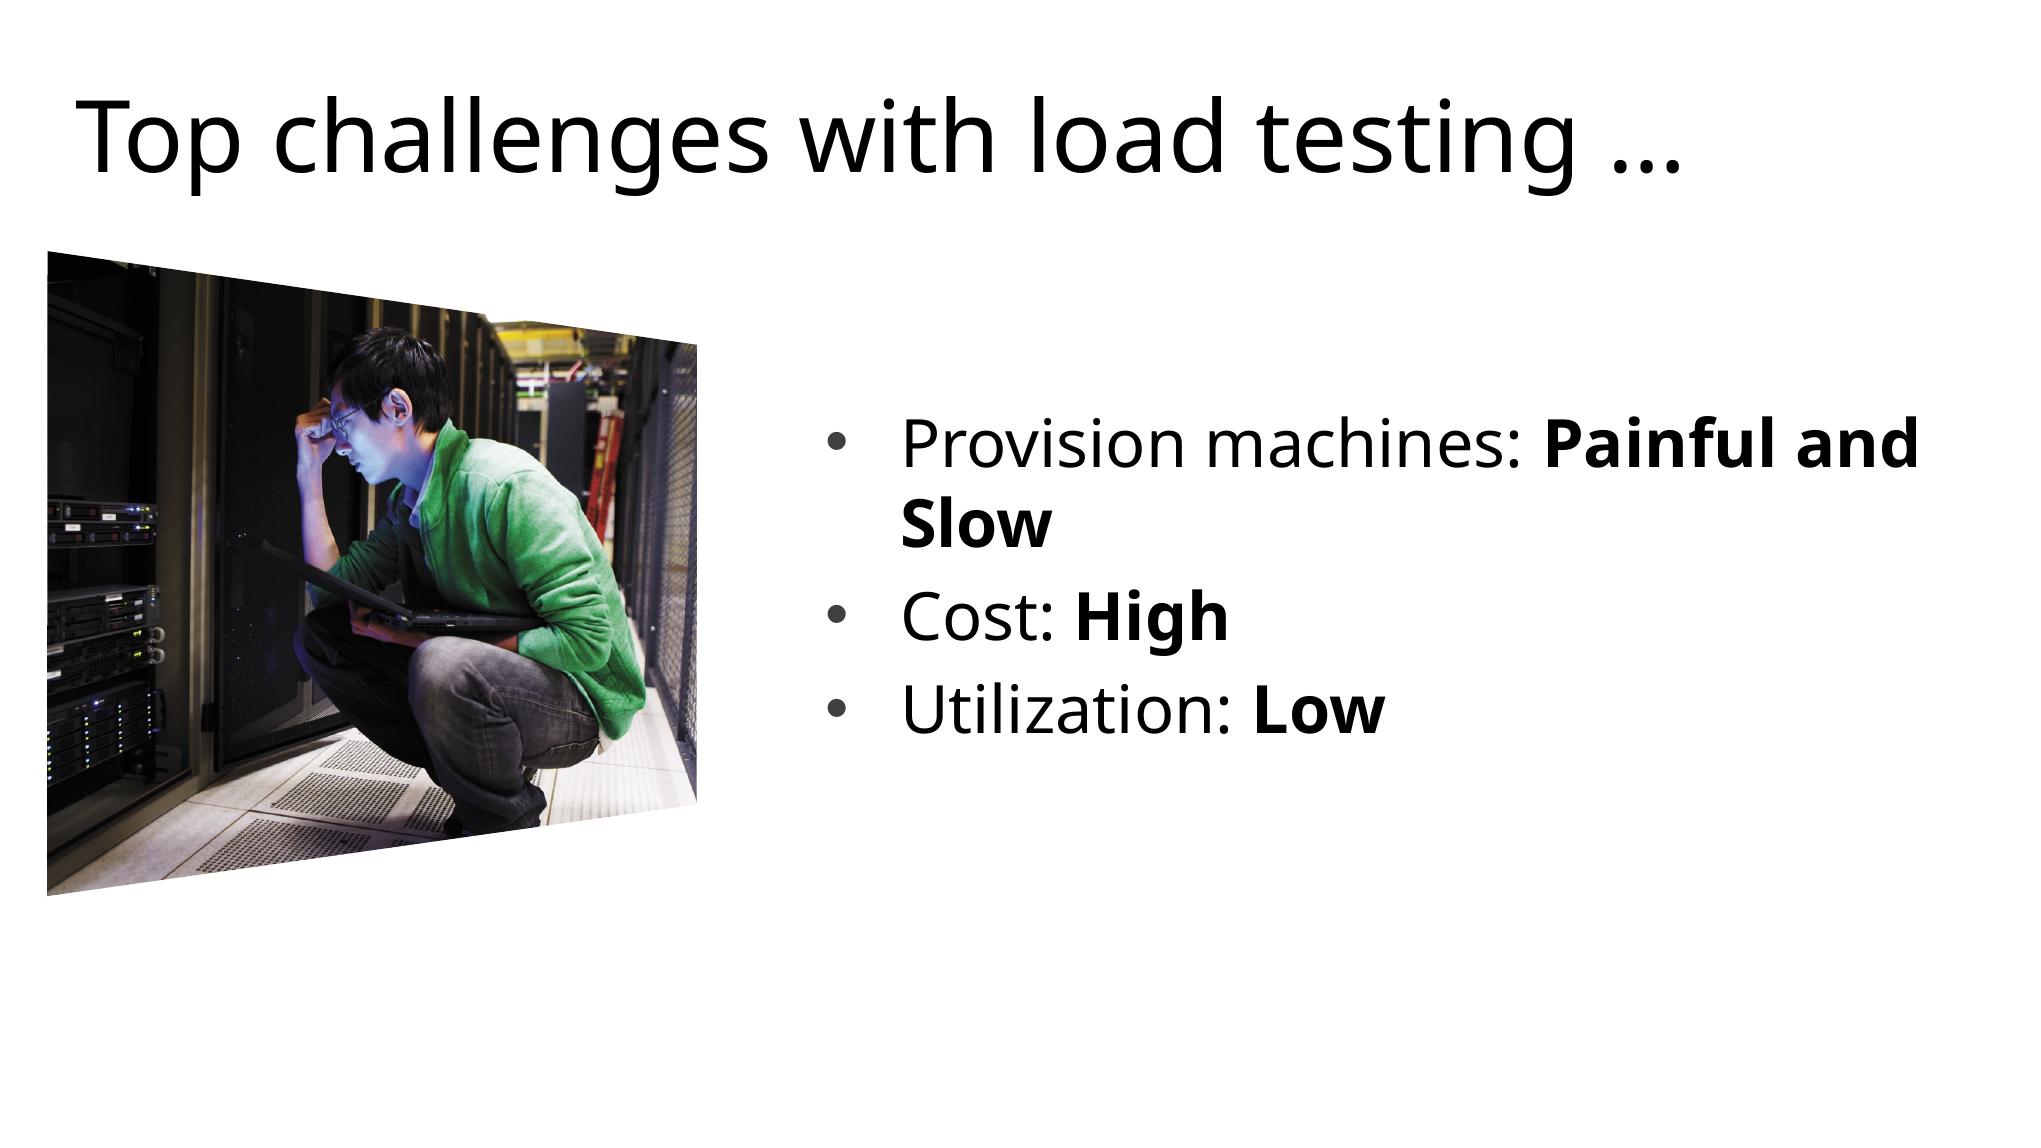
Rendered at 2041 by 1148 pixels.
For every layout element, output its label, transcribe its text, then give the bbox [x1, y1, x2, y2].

picture [46, 250, 698, 897]
title Top challenges with load testing … [45, 48, 1996, 199]
list Provision machines: Painful and Slow Cost: High Utilization: Low [795, 498, 1996, 649]
